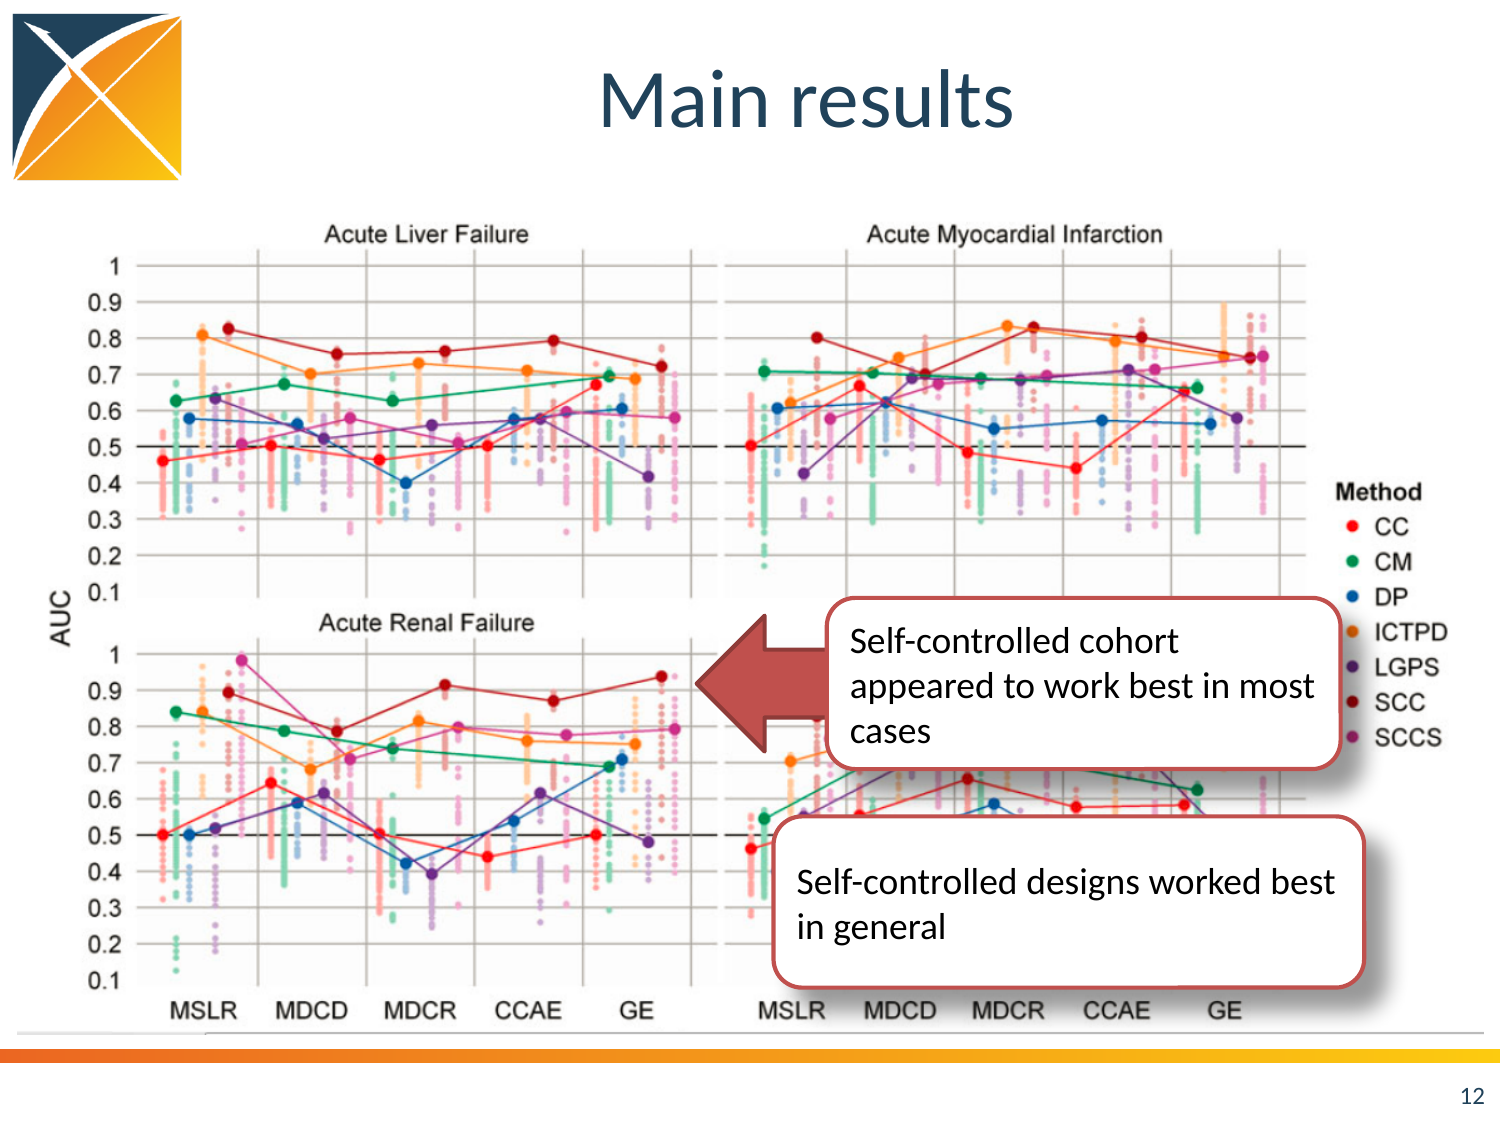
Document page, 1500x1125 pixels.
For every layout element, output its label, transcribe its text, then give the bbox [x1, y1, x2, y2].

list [17, 201, 1485, 1036]
slide_number 12 [1149, 1065, 1500, 1125]
title Main results [187, 24, 1425, 163]
picture [0, 0, 206, 200]
